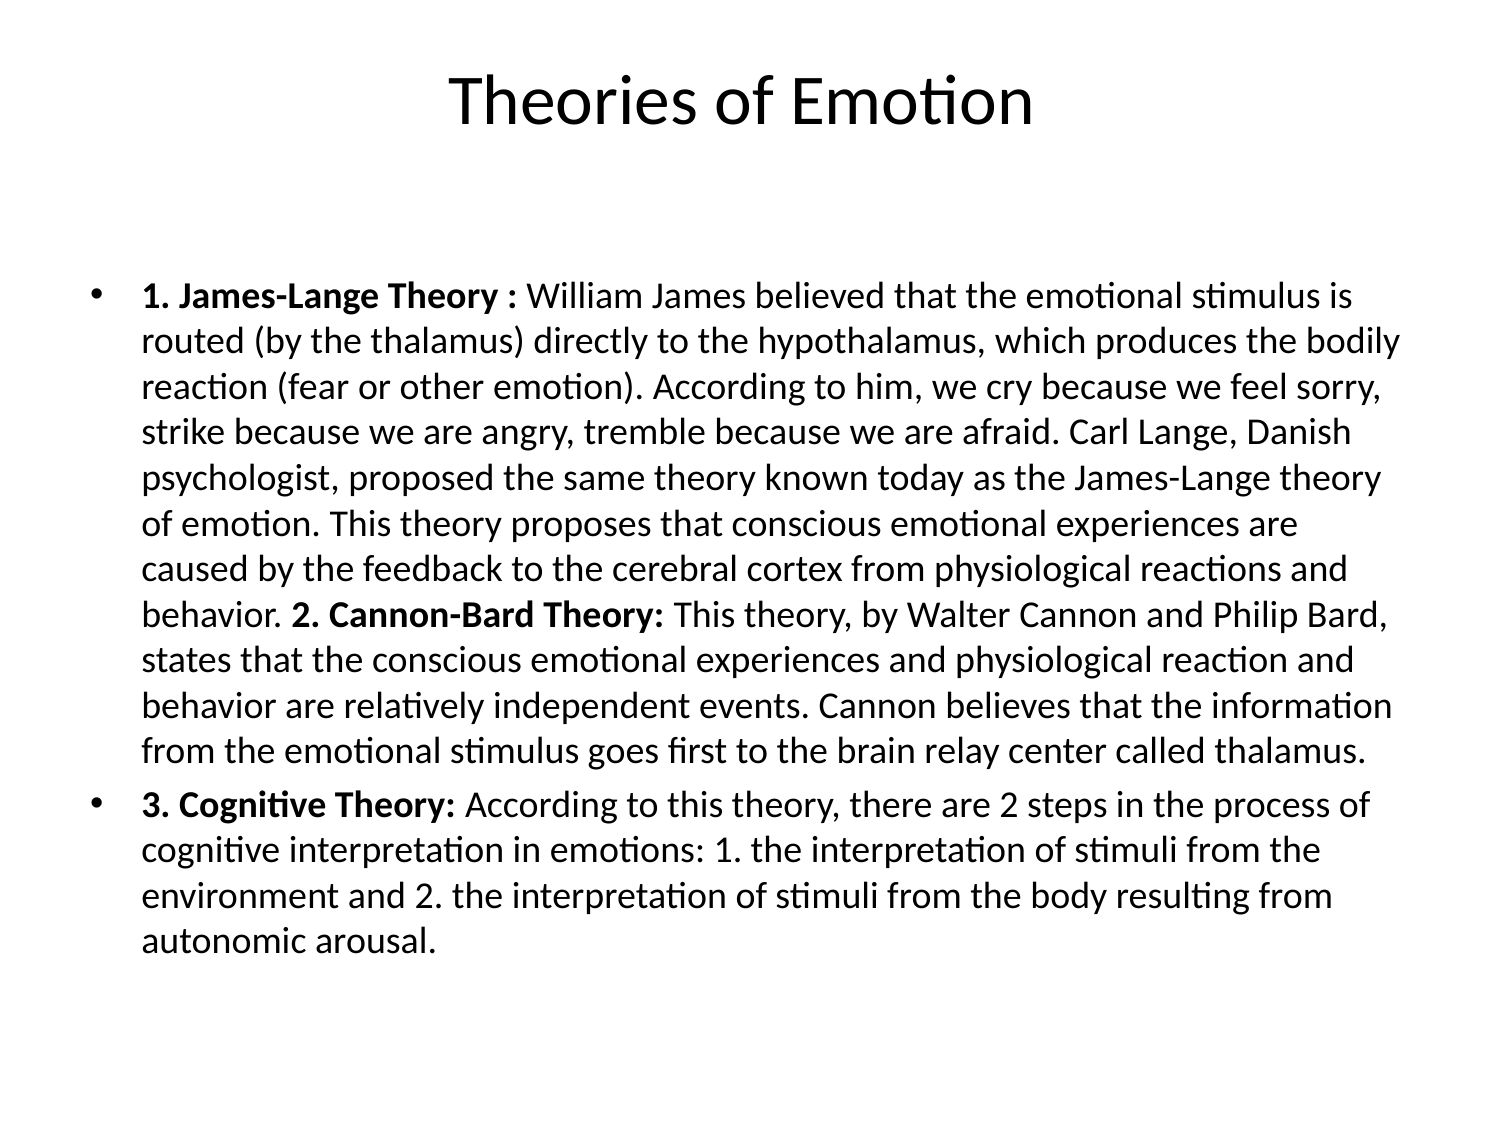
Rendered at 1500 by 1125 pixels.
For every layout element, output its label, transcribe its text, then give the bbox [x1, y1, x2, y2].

list 1. James-Lange Theory : William James believed that the emotional stimulus is routed (by the thalamus) directly to the hypothalamus, which produces the bodily reaction (fear or other emotion). According to him, we cry because we feel sorry, strike because we are angry, tremble because we are afraid. Carl Lange, Danish psychologist, proposed the same theory known today as the James-Lange theory of emotion. This theory proposes that conscious emotional experiences are caused by the feedback to the cerebral cortex from physiological reactions and behavior. 2. Cannon-Bard Theory: This theory, by Walter Cannon and Philip Bard, states that the conscious emotional experiences and physiological reaction and behavior are relatively independent events. Cannon believes that the information from the emotional stimulus goes first to the brain relay center called thalamus. 3. Cognitive Theory: According to this theory, there are 2 steps in the process of cognitive interpretation in emotions: 1. the interpretation of stimuli from the environment and 2. the interpretation of stimuli from the body resulting from autonomic arousal. [75, 262, 1425, 1005]
title Theories of Emotion [75, 45, 1425, 233]
